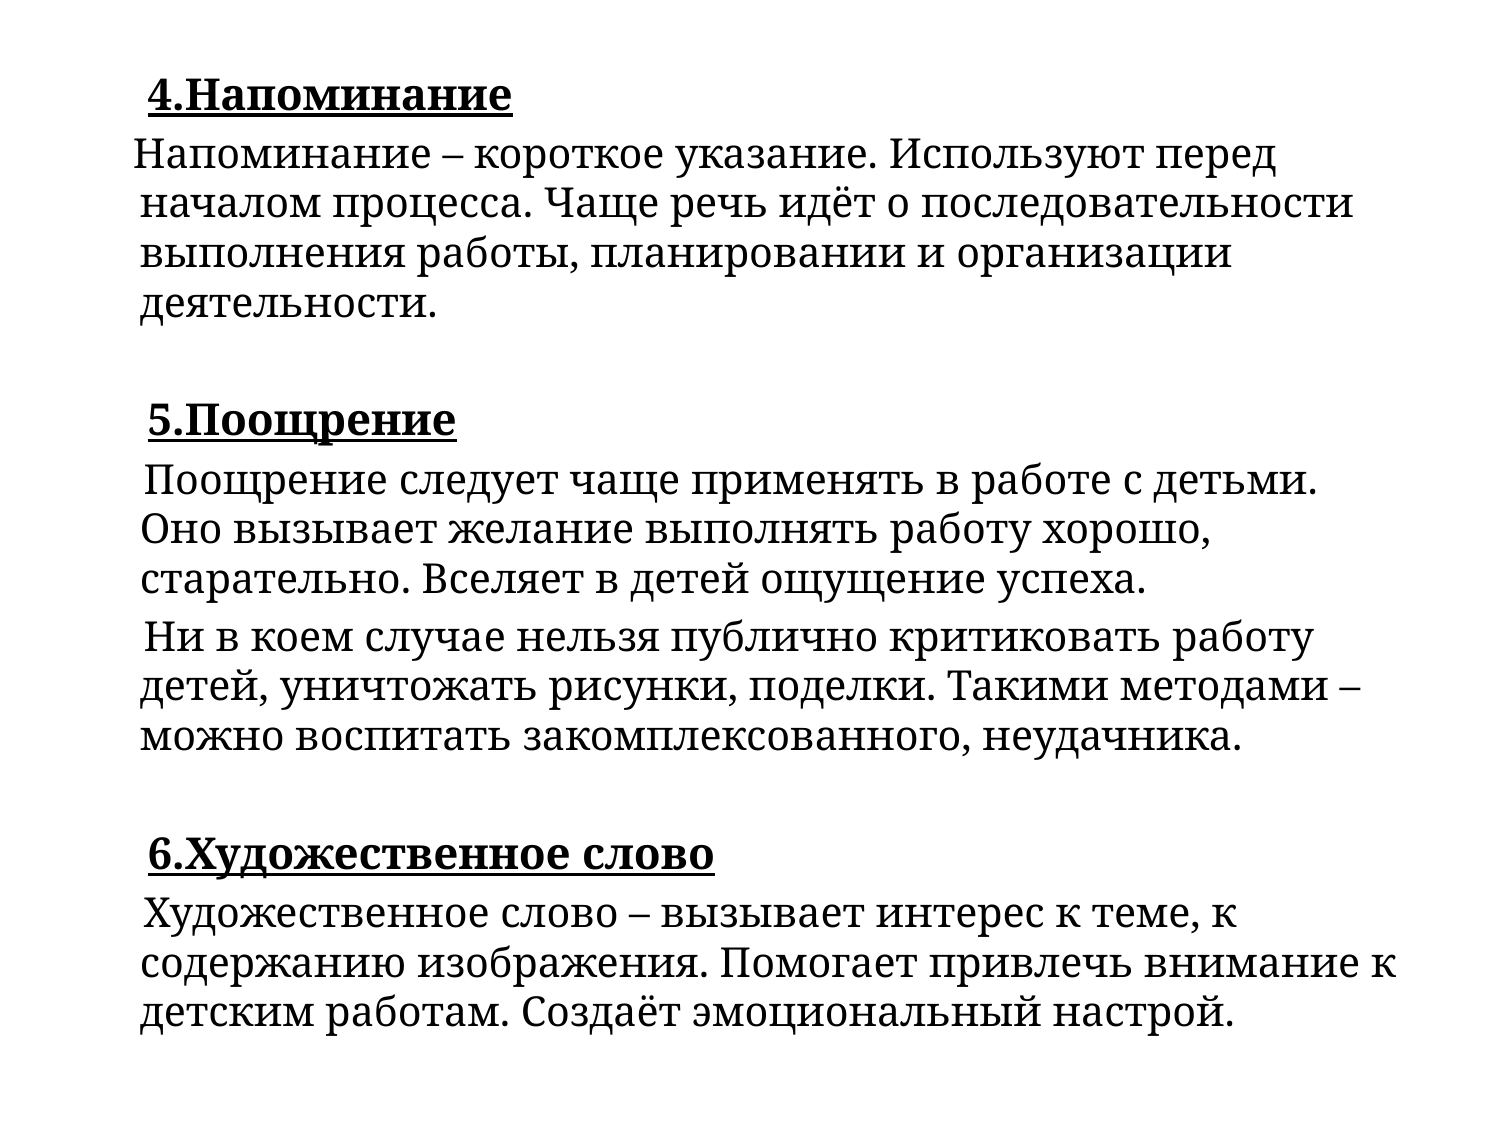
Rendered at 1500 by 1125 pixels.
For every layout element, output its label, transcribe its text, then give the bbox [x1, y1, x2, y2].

list 4.Напоминание Напоминание – короткое указание. Используют перед началом процесса. Чаще речь идёт о последовательности выполнения работы, планировании и организации деятельности. 5.Поощрение Поощрение следует чаще применять в работе с детьми. Оно вызывает желание выполнять работу хорошо, старательно. Вселяет в детей ощущение успеха. Ни в коем случае нельзя публично критиковать работу детей, уничтожать рисунки, поделки. Такими методами – можно воспитать закомплексованного, неудачника. 6.Художественное слово Художественное слово – вызывает интерес к теме, к содержанию изображения. Помогает привлечь внимание к детским работам. Создаёт эмоциональный настрой. [75, 58, 1425, 1055]
